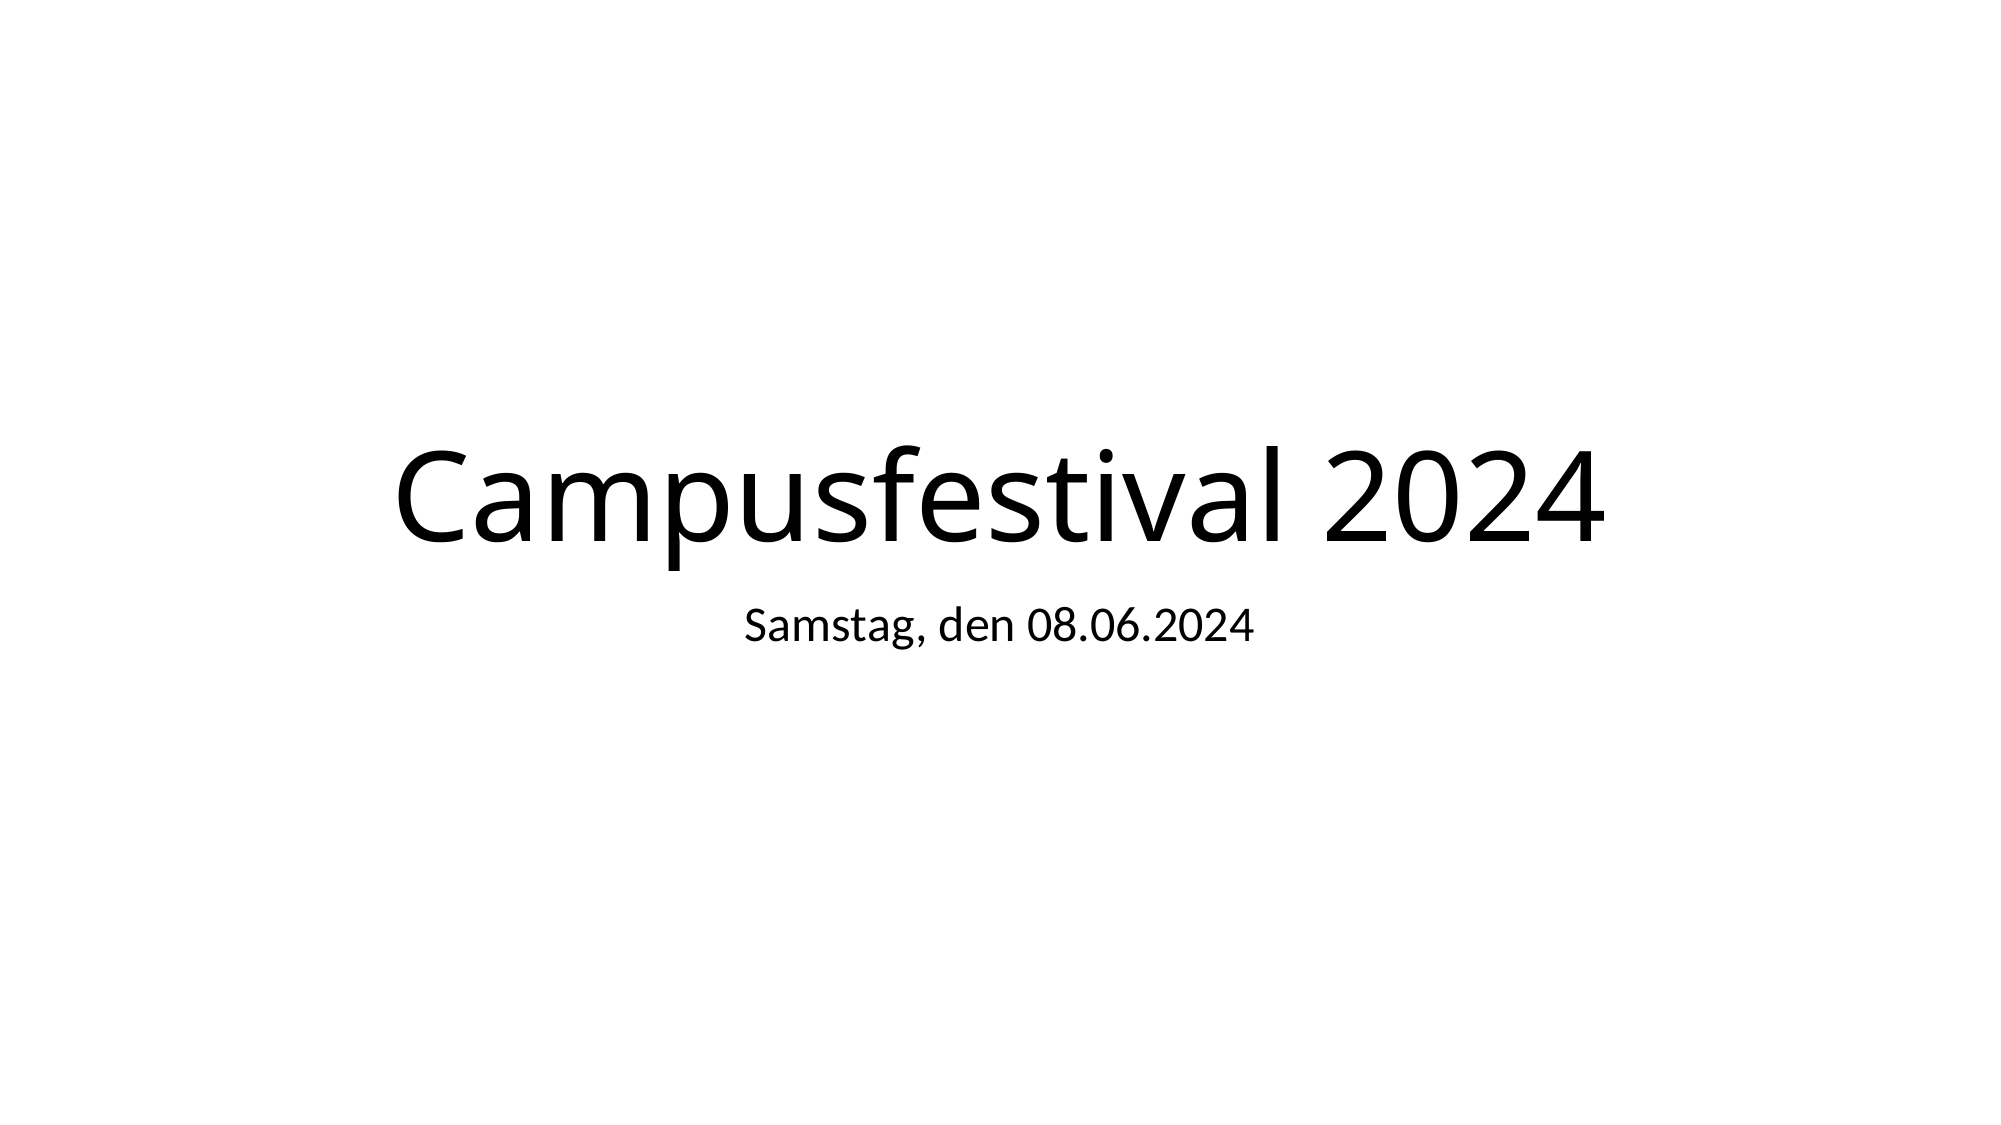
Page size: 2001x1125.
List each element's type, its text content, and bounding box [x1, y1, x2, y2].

title Campusfestival 2024 [249, 184, 1750, 576]
subtitle Samstag, den 08.06.2024 [249, 590, 1750, 863]
